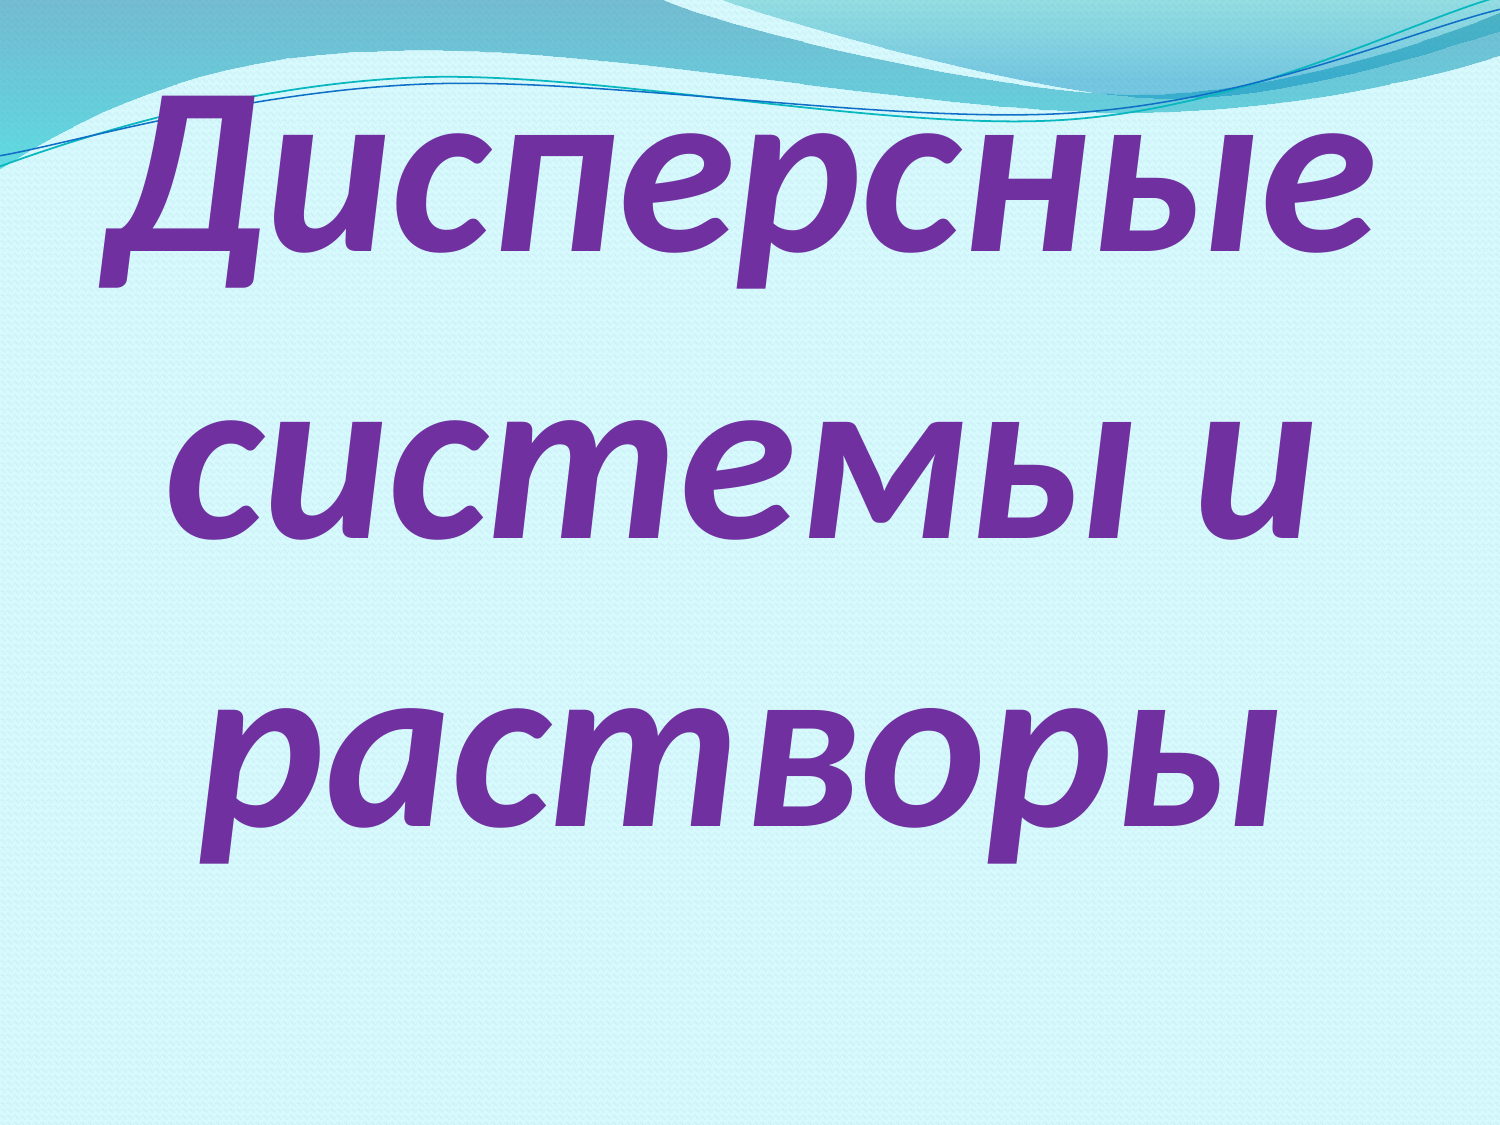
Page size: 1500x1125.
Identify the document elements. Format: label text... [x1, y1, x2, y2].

title Дисперсные системы и растворы [82, 632, 1405, 874]
